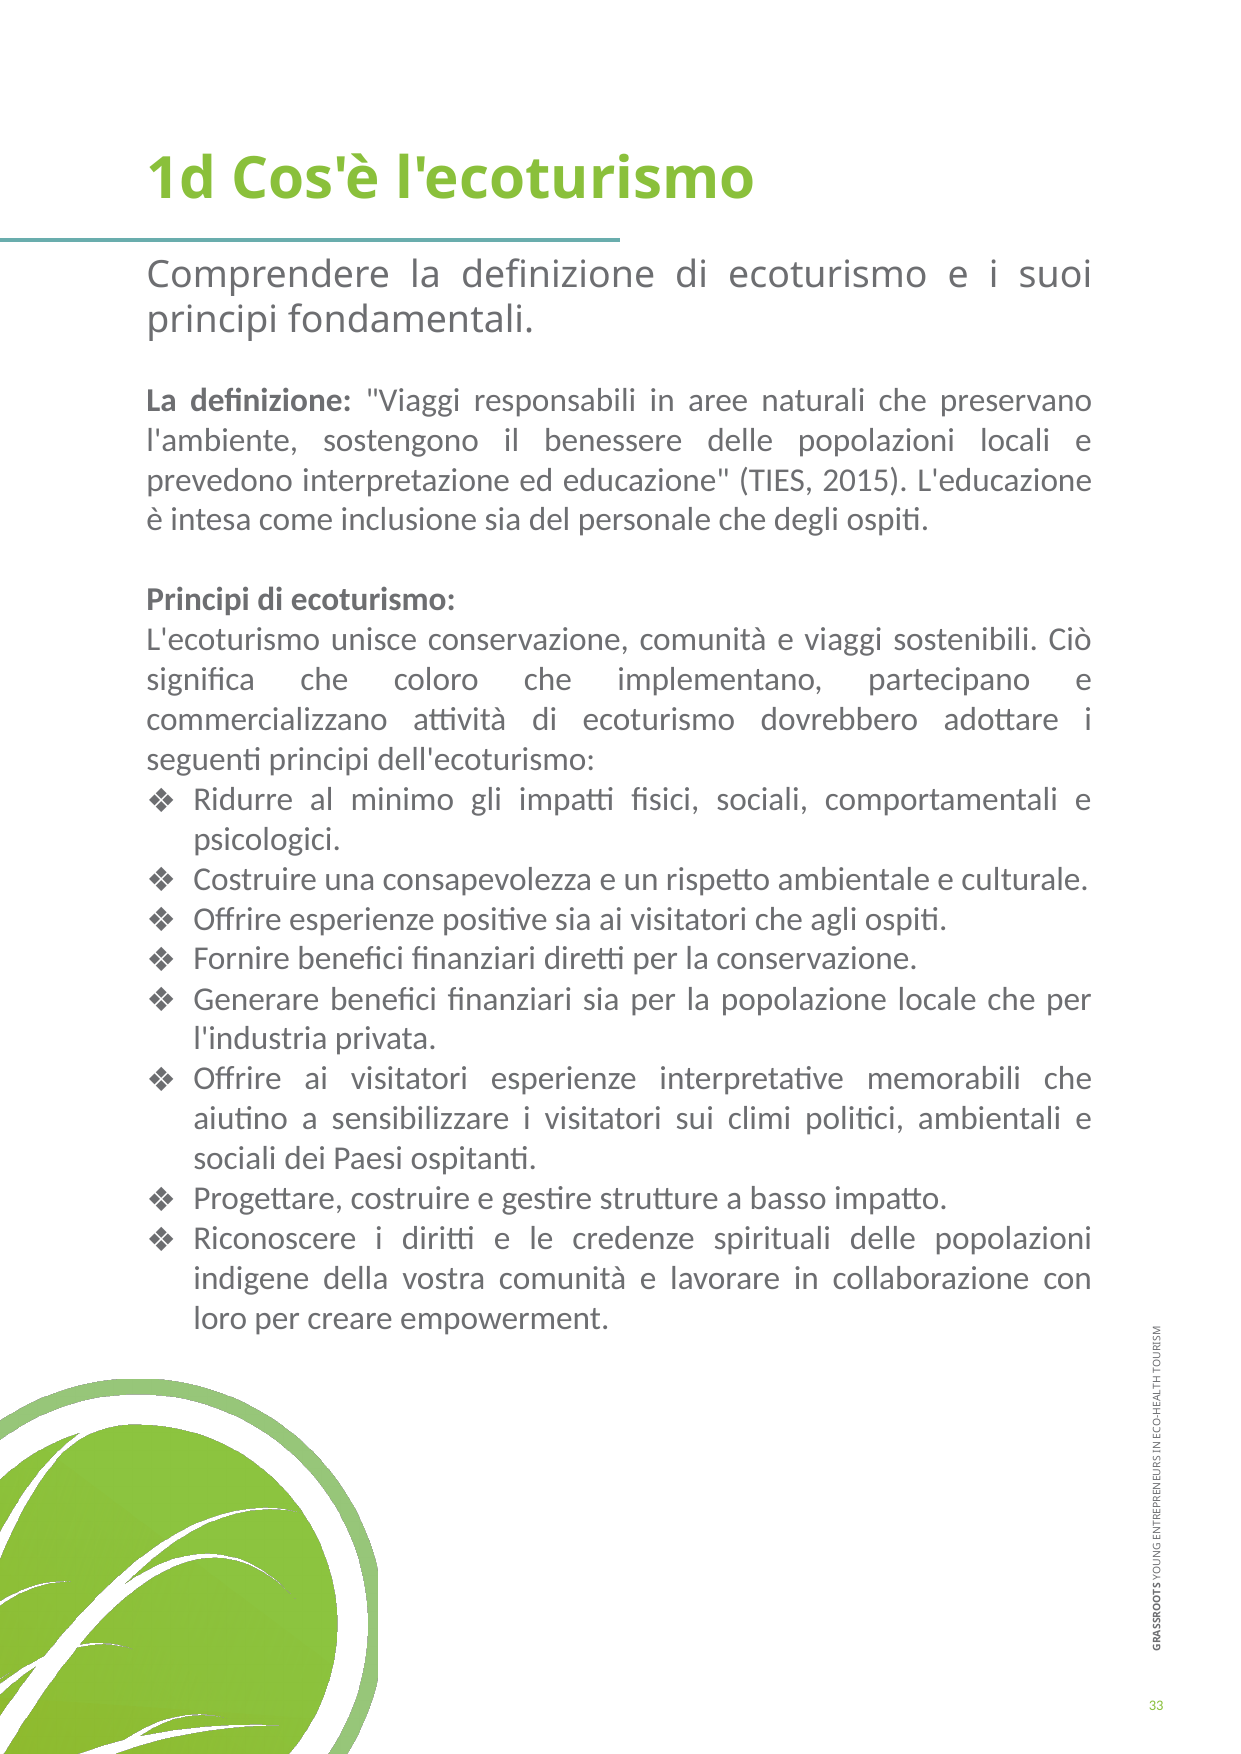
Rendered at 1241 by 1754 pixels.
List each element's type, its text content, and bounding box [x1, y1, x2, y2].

list La definizione: "Viaggi responsabili in aree naturali che preservano l'ambiente, sostengono il benessere delle popolazioni locali e prevedono interpretazione ed educazione" (TIES, 2015). L'educazione è intesa come inclusione sia del personale che degli ospiti. Principi di ecoturismo: L'ecoturismo unisce conservazione, comunità e viaggi sostenibili. Ciò significa che coloro che implementano, partecipano e commercializzano attività di ecoturismo dovrebbero adottare i seguenti principi dell'ecoturismo: Ridurre al minimo gli impatti fisici, sociali, comportamentali e psicologici. Costruire una consapevolezza e un rispetto ambientale e culturale. Offrire esperienze positive sia ai visitatori che agli ospiti. Fornire benefici finanziari diretti per la conservazione. Generare benefici finanziari sia per la popolazione locale che per l'industria privata. Offrire ai visitatori esperienze interpretative memorabili che aiutino a sensibilizzare i visitatori sui climi politici, ambientali e sociali dei Paesi ospitanti. Progettare, costruire e gestire strutture a basso impatto. Riconoscere i diritti e le credenze spirituali delle popolazioni indigene della vostra comunità e lavorare in collaborazione con loro per creare empowerment. [131, 371, 1109, 1585]
list 1d Cos'è l'ecoturismo [131, 132, 1109, 242]
list Comprendere la definizione di ecoturismo e i suoi principi fondamentali. [131, 242, 1109, 371]
picture [0, 1379, 378, 1754]
slide_number 33 [1125, 1666, 1187, 1743]
